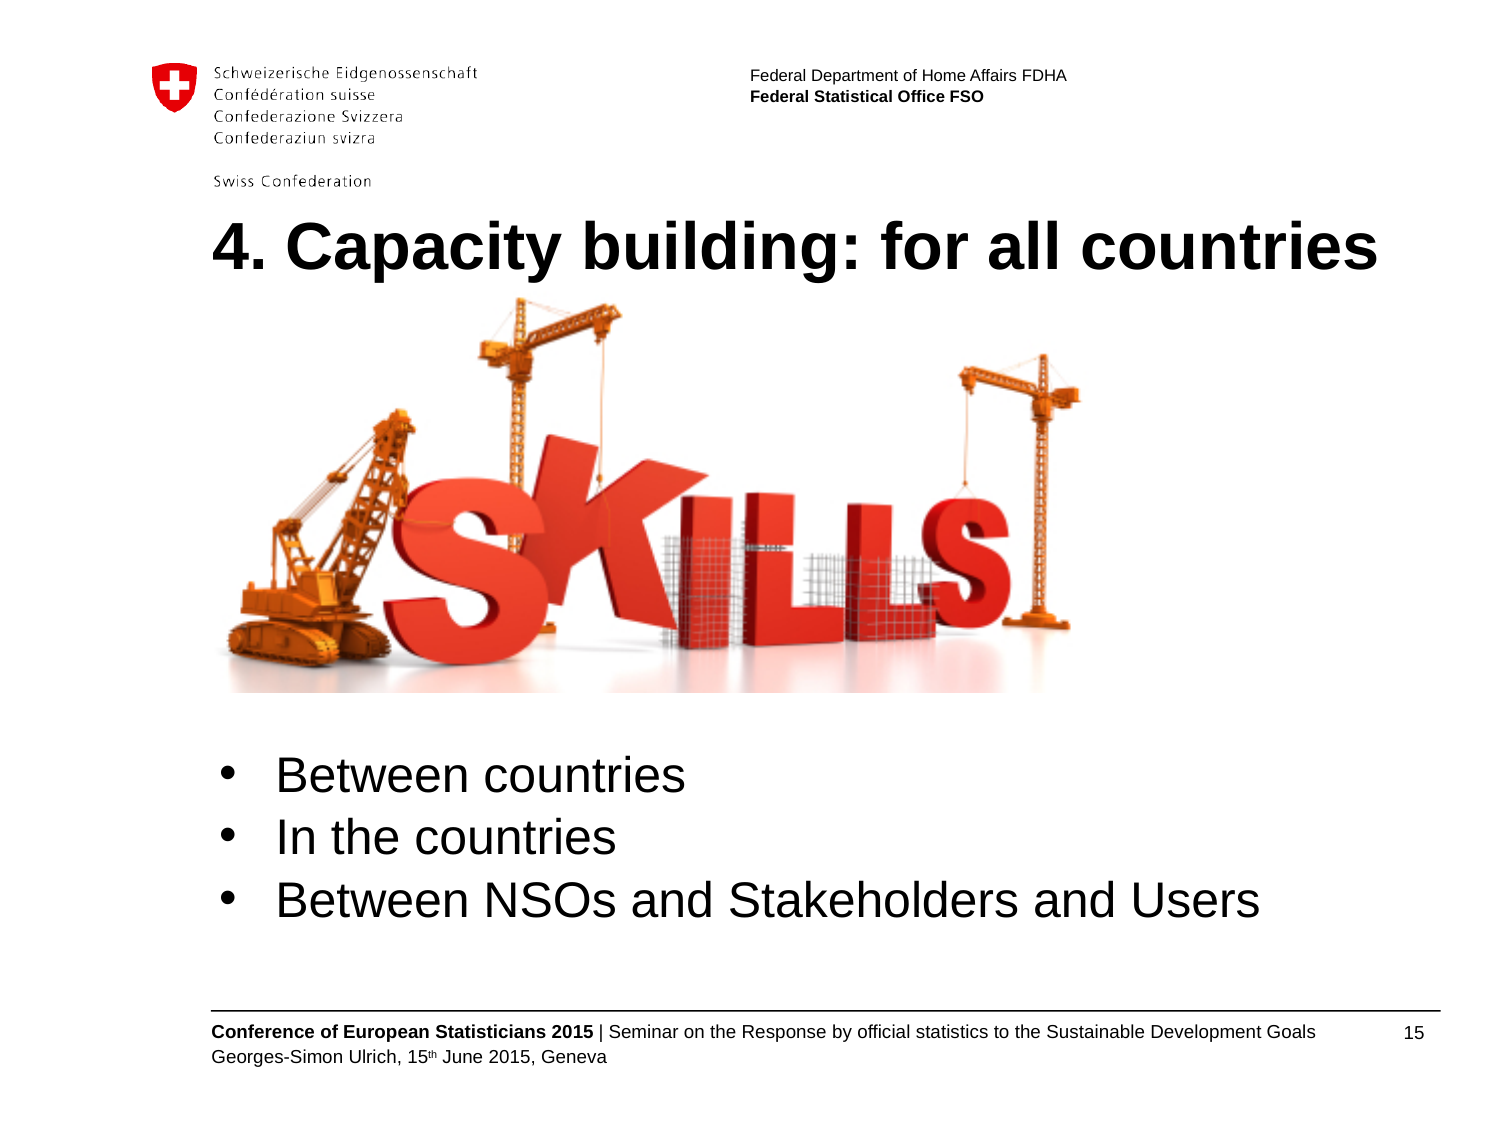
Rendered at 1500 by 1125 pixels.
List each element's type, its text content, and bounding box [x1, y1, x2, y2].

picture [152, 63, 477, 187]
title 4. Capacity building: for all countries [212, 207, 1437, 351]
picture [204, 290, 1097, 693]
list Between countries In the countries Between NSOs and Stakeholders and Users [218, 739, 1431, 984]
